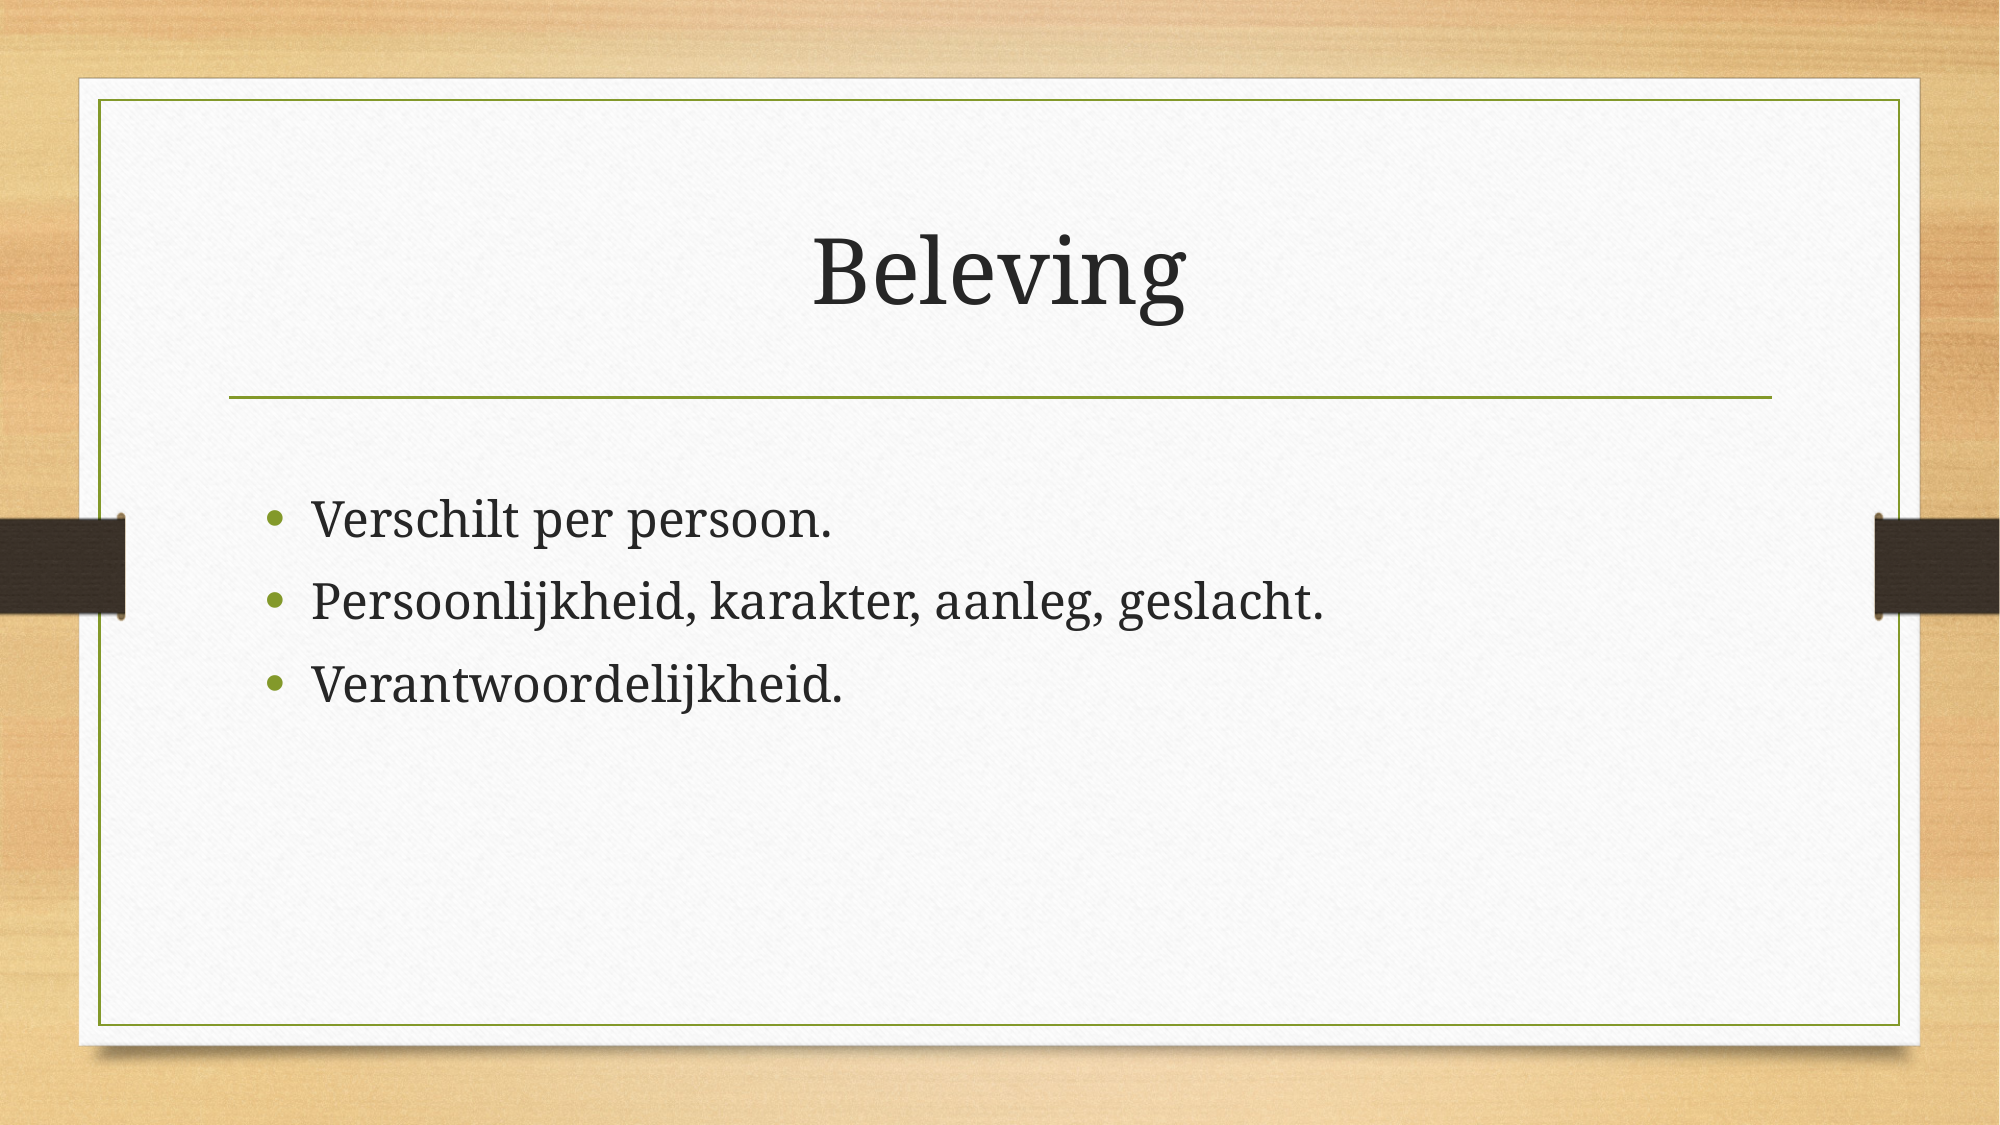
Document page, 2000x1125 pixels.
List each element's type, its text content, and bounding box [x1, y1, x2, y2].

title Beleving [212, 161, 1787, 375]
picture [0, 0, 2000, 1125]
list Verschilt per persoon. Persoonlijkheid, karakter, aanleg, geslacht. Verantwoordelijkheid. [249, 479, 1750, 1125]
